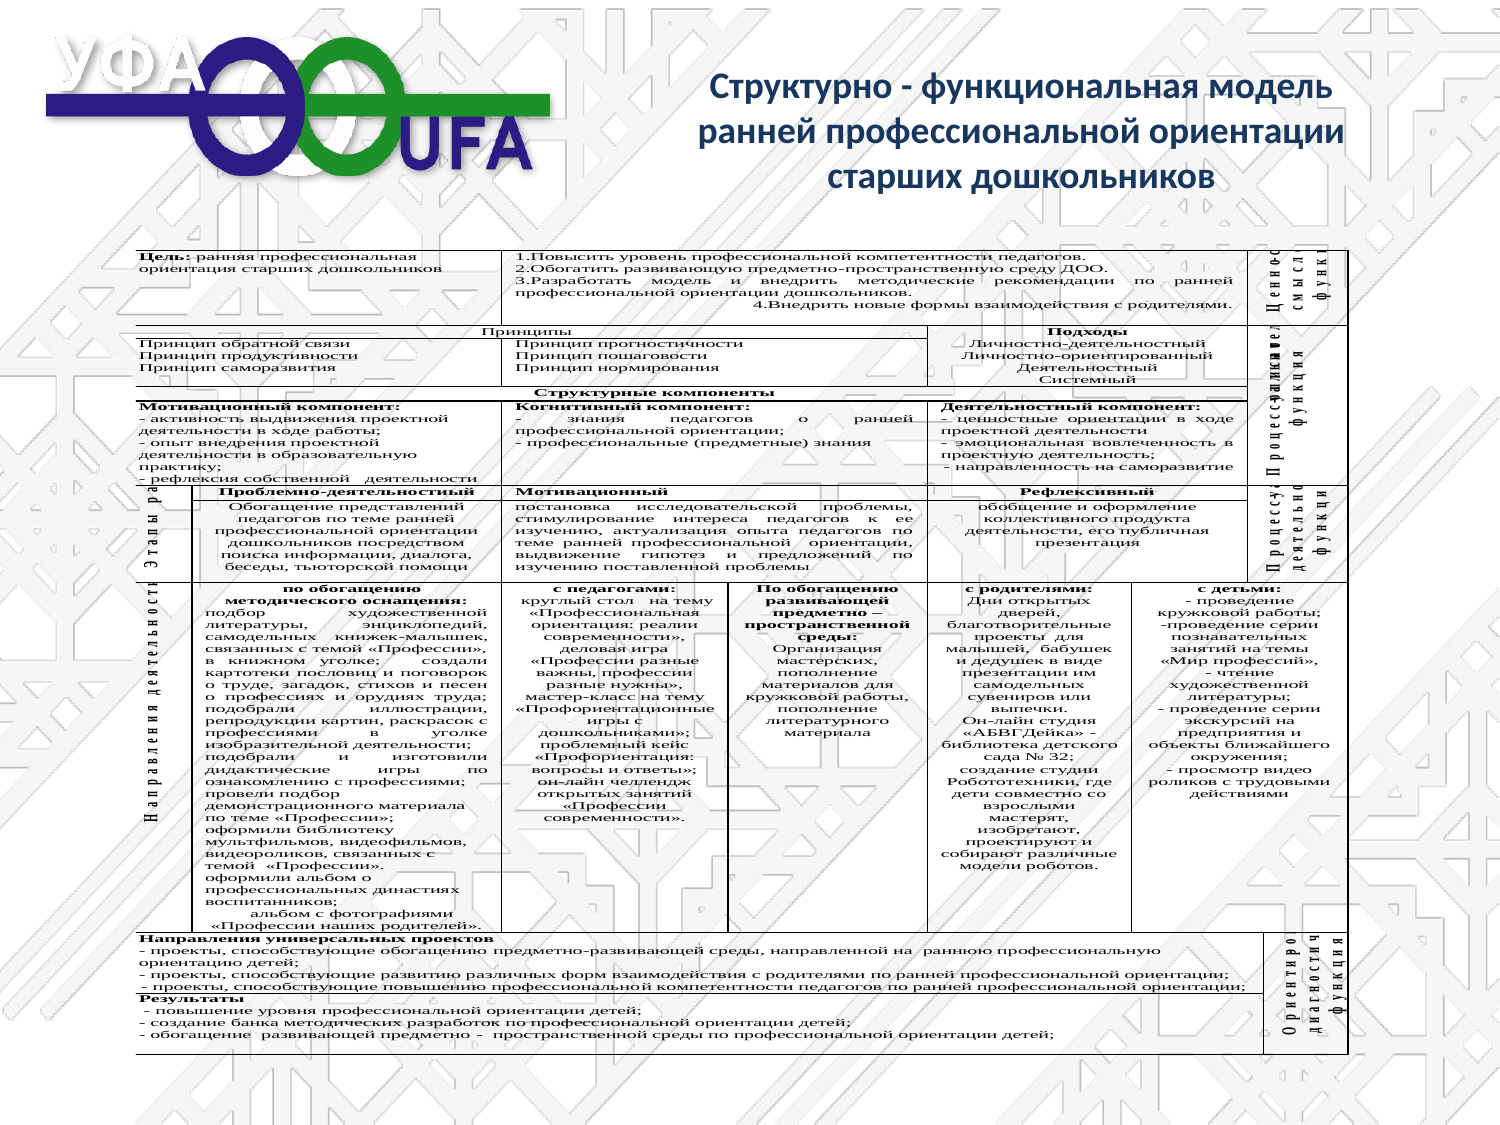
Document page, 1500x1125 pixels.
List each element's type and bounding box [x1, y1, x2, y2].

picture [0, 0, 1500, 1125]
text_box [135, 249, 1424, 1088]
